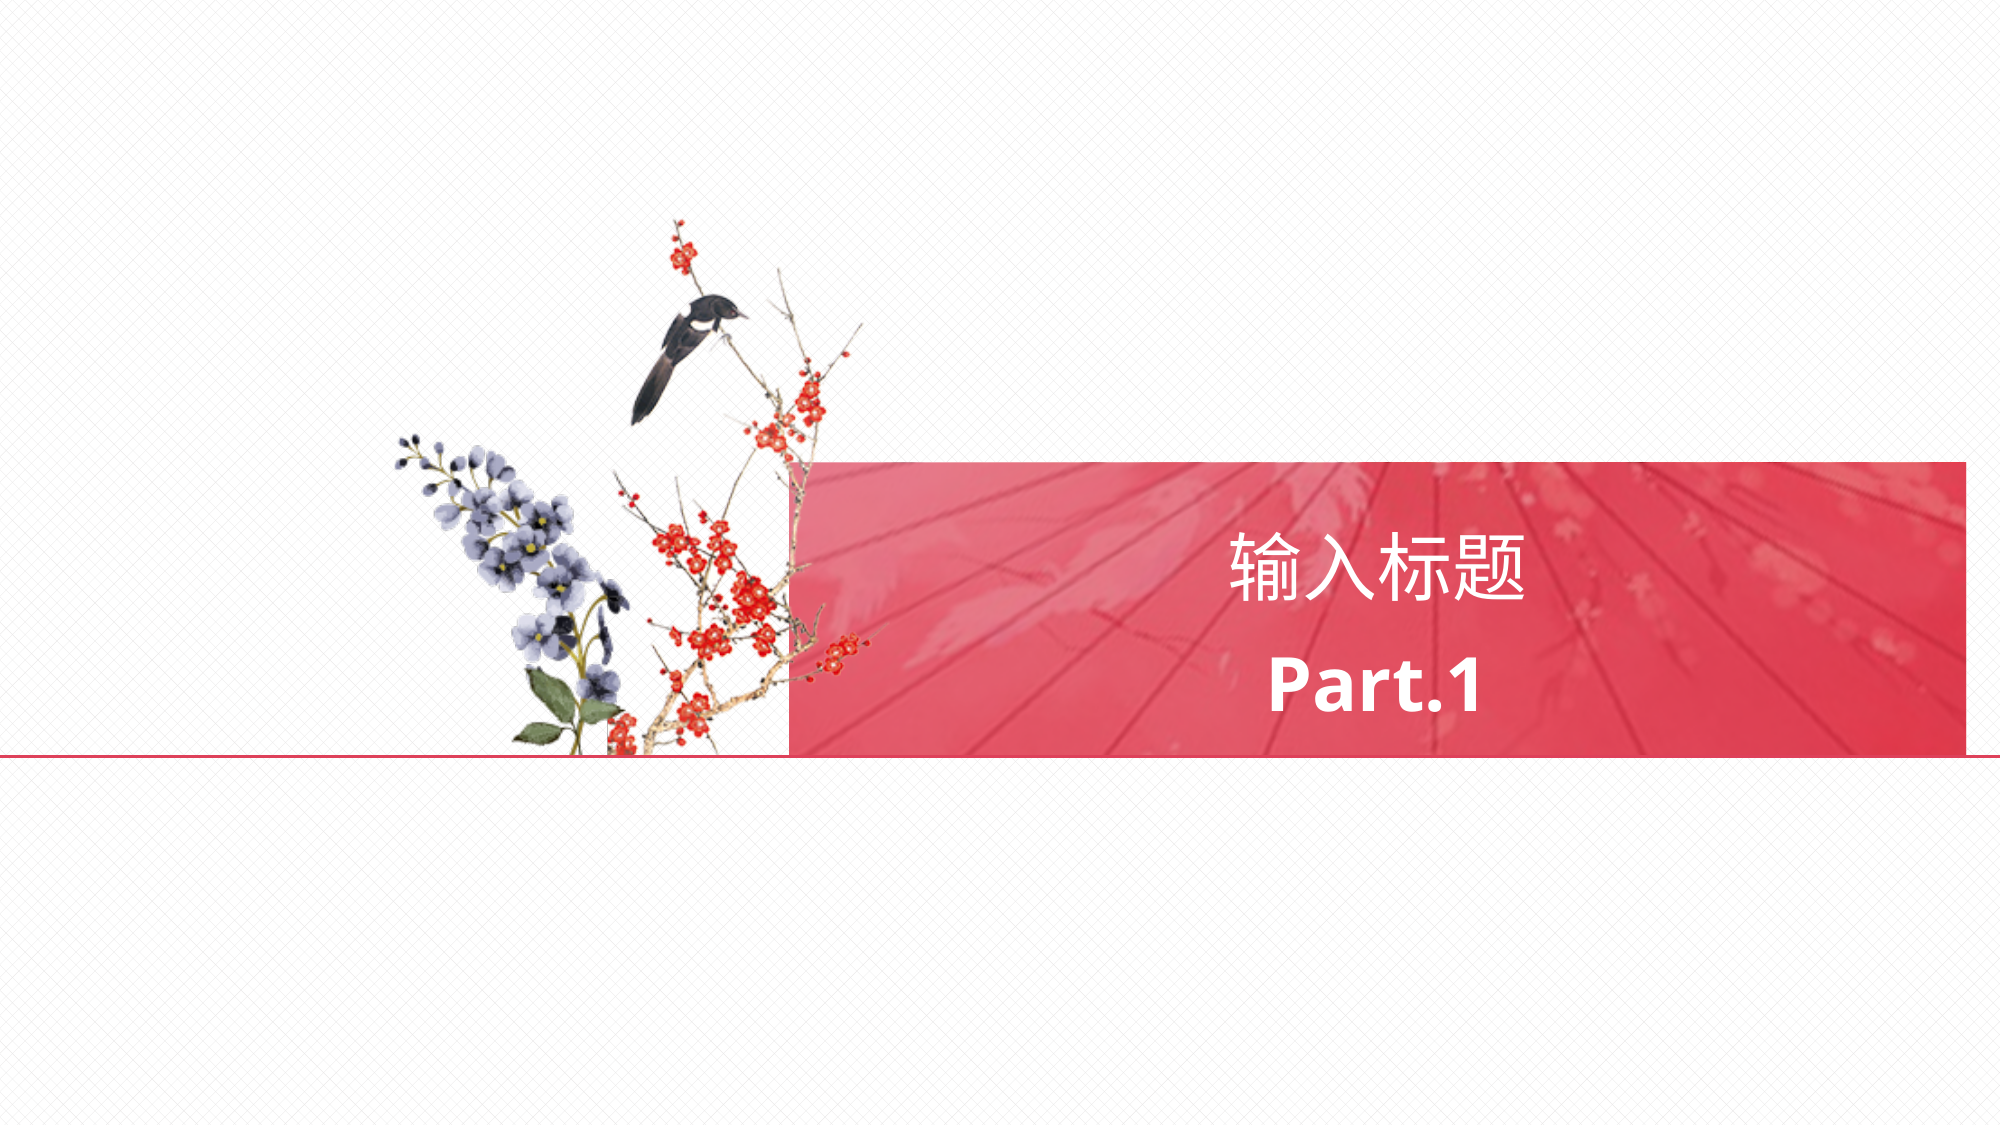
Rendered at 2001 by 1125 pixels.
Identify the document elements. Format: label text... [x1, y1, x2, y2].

text_box [980, 461, 1967, 755]
text_box Part.1 [1251, 628, 1505, 734]
picture [337, 139, 980, 756]
text_box 输入标题 [980, 513, 1835, 619]
